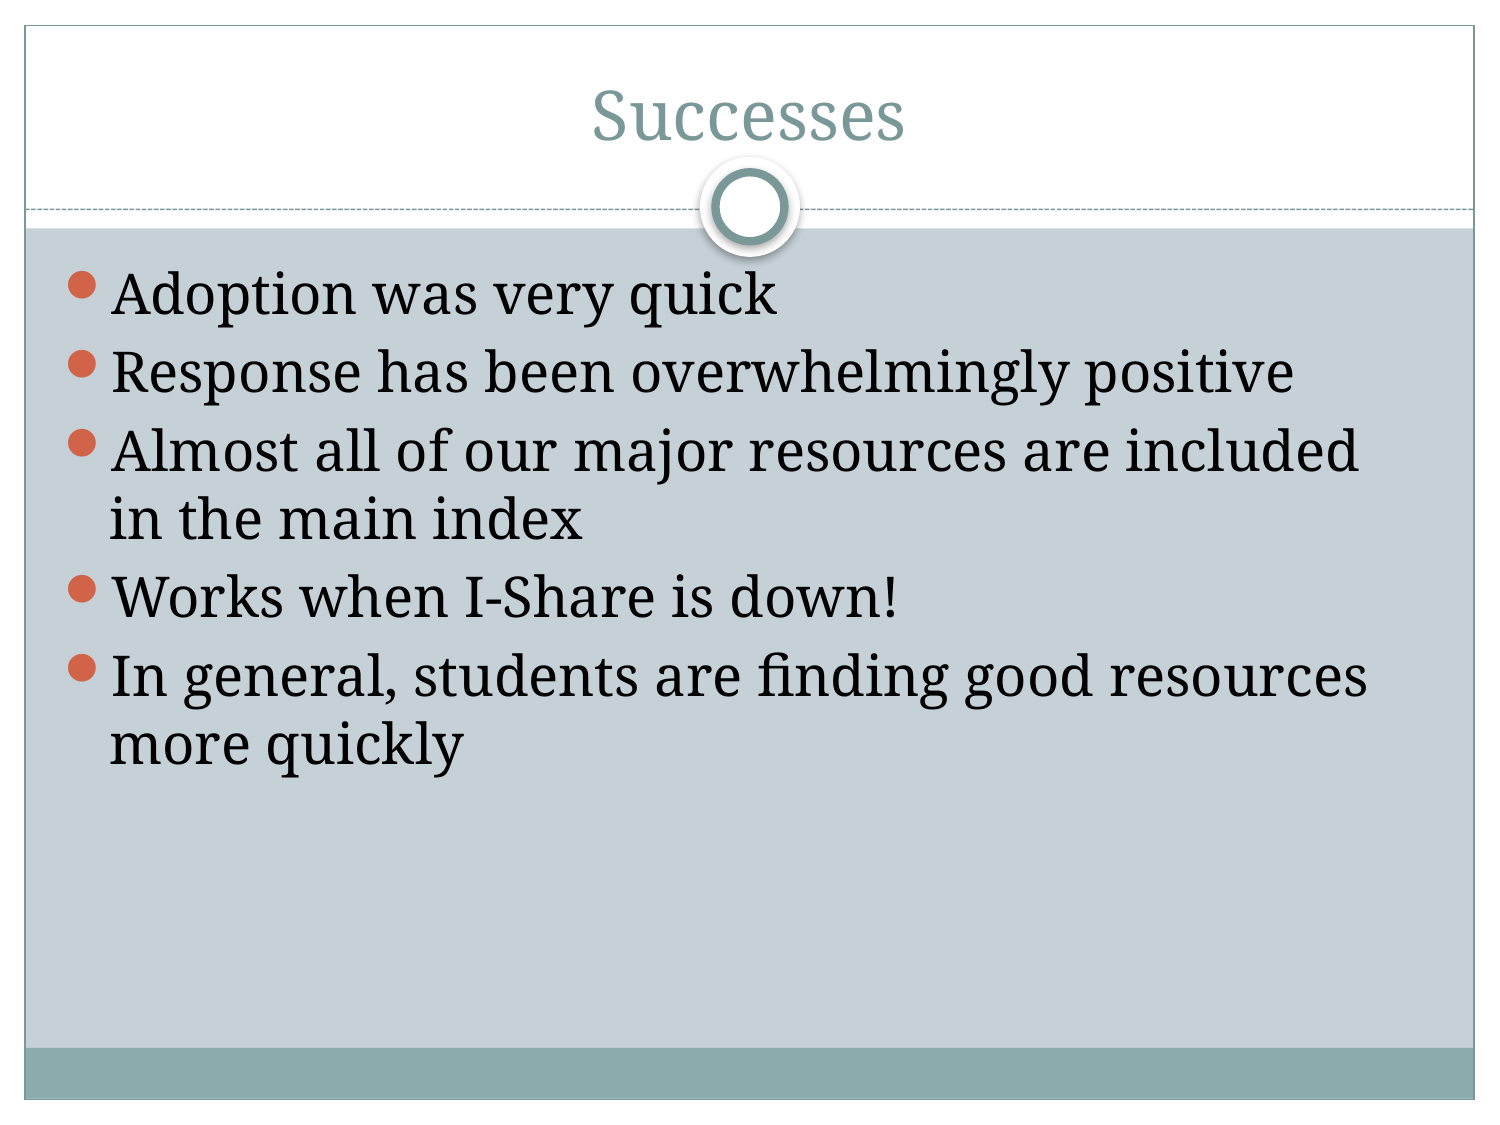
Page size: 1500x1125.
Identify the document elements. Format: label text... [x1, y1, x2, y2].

list Adoption was very quick Response has been overwhelmingly positive Almost all of our major resources are included in the main index Works when I-Share is down! In general, students are finding good resources more quickly [49, 250, 1445, 1001]
title Successes [49, 37, 1450, 162]
